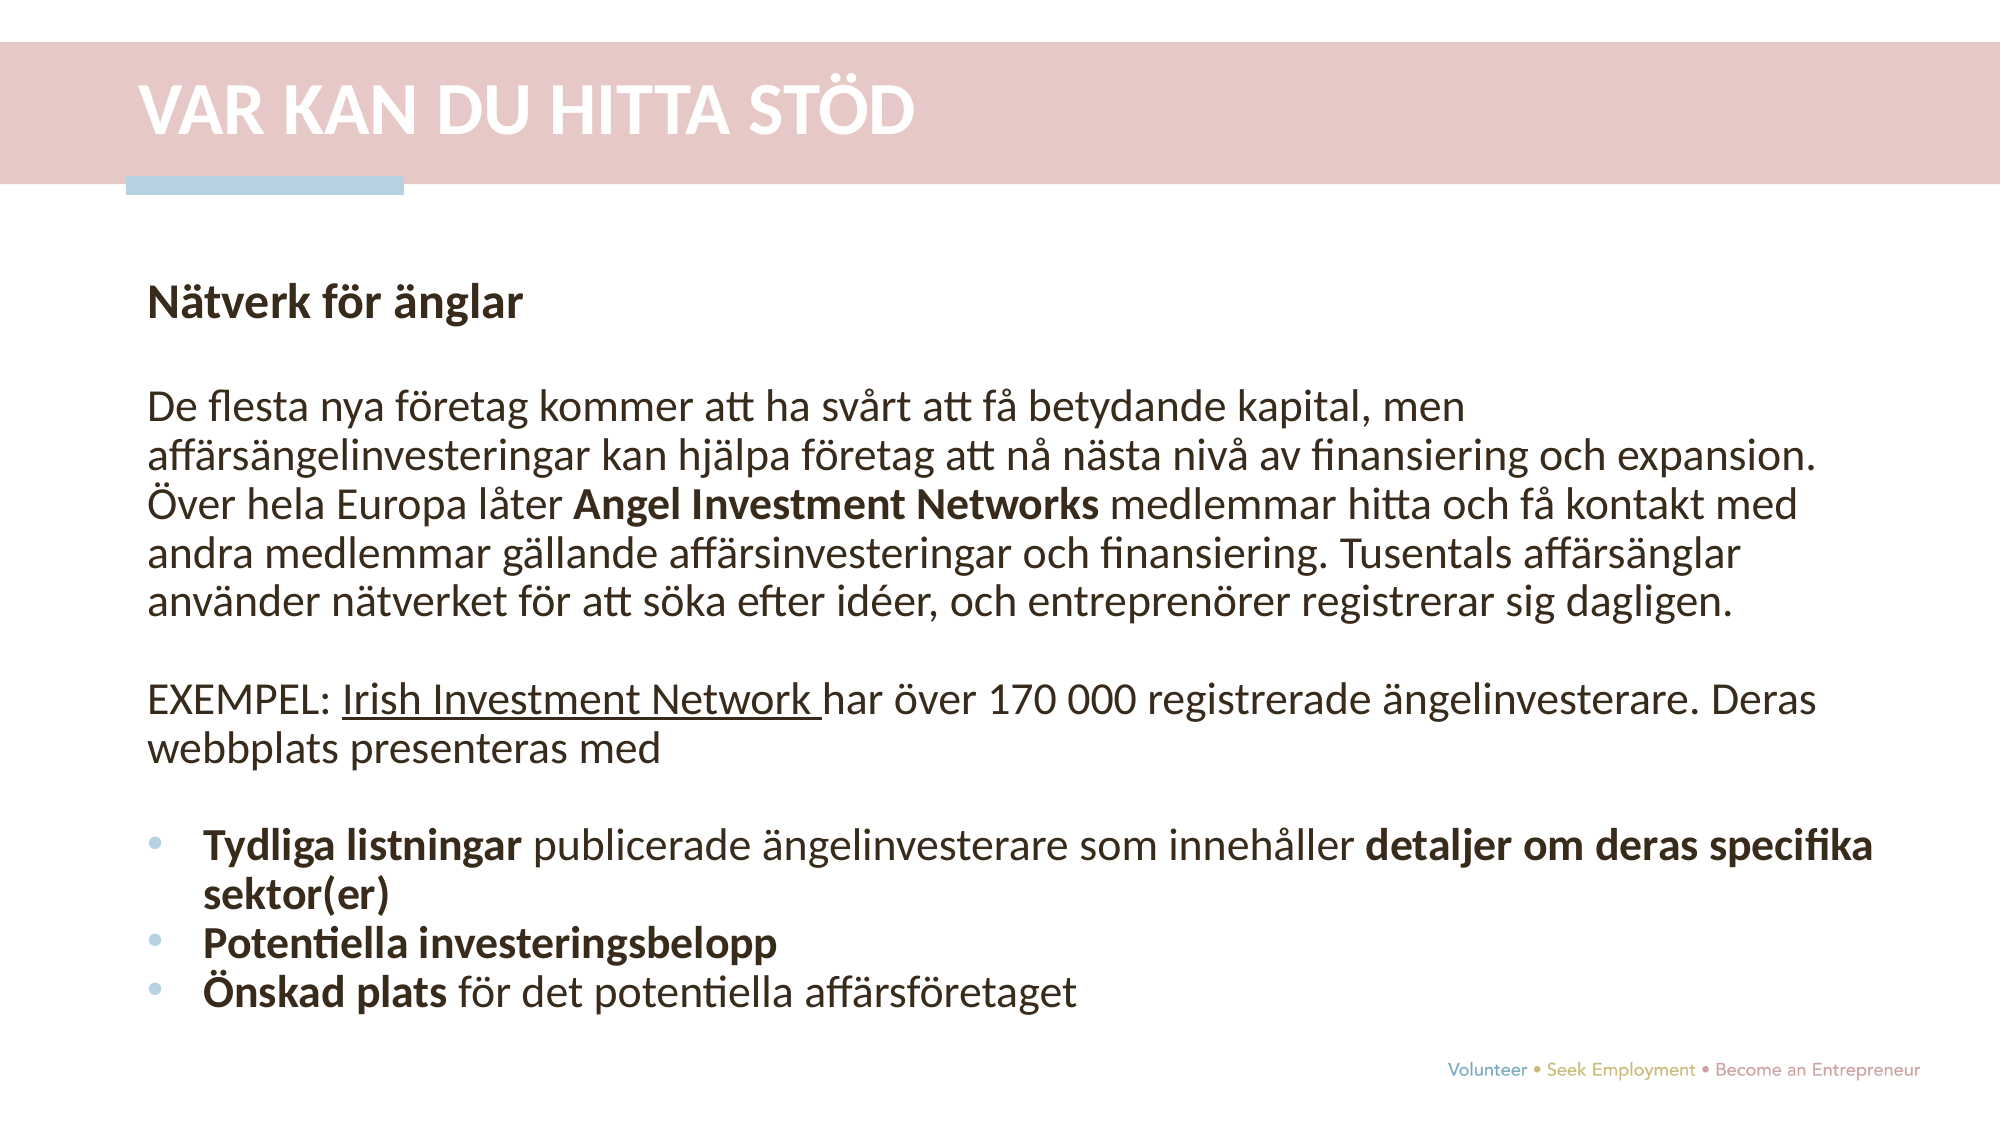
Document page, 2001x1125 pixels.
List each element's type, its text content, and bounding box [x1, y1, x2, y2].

text_box De flesta nya företag kommer att ha svårt att få betydande kapital, men affärsängelinvesteringar kan hjälpa företag att nå nästa nivå av finansiering och expansion. Över hela Europa låter Angel Investment Networks medlemmar hitta och få kontakt med andra medlemmar gällande affärsinvesteringar och finansiering. Tusentals affärsänglar använder nätverket för att söka efter idéer, och entreprenörer registrerar sig dagligen. EXEMPEL: Irish Investment Network har över 170 000 registrerade ängelinvesterare. Deras webbplats presenteras med Tydliga listningar publicerade ängelinvesterare som innehåller detaljer om deras specifika sektor(er) Potentiella investeringsbelopp Önskad plats för det potentiella affärsföretaget [1284, 374, 1913, 801]
text_box Nätverk för änglar [132, 272, 1284, 801]
picture [1418, 1046, 1971, 1103]
list VAR KAN DU HITTA STÖD [123, 51, 1913, 170]
